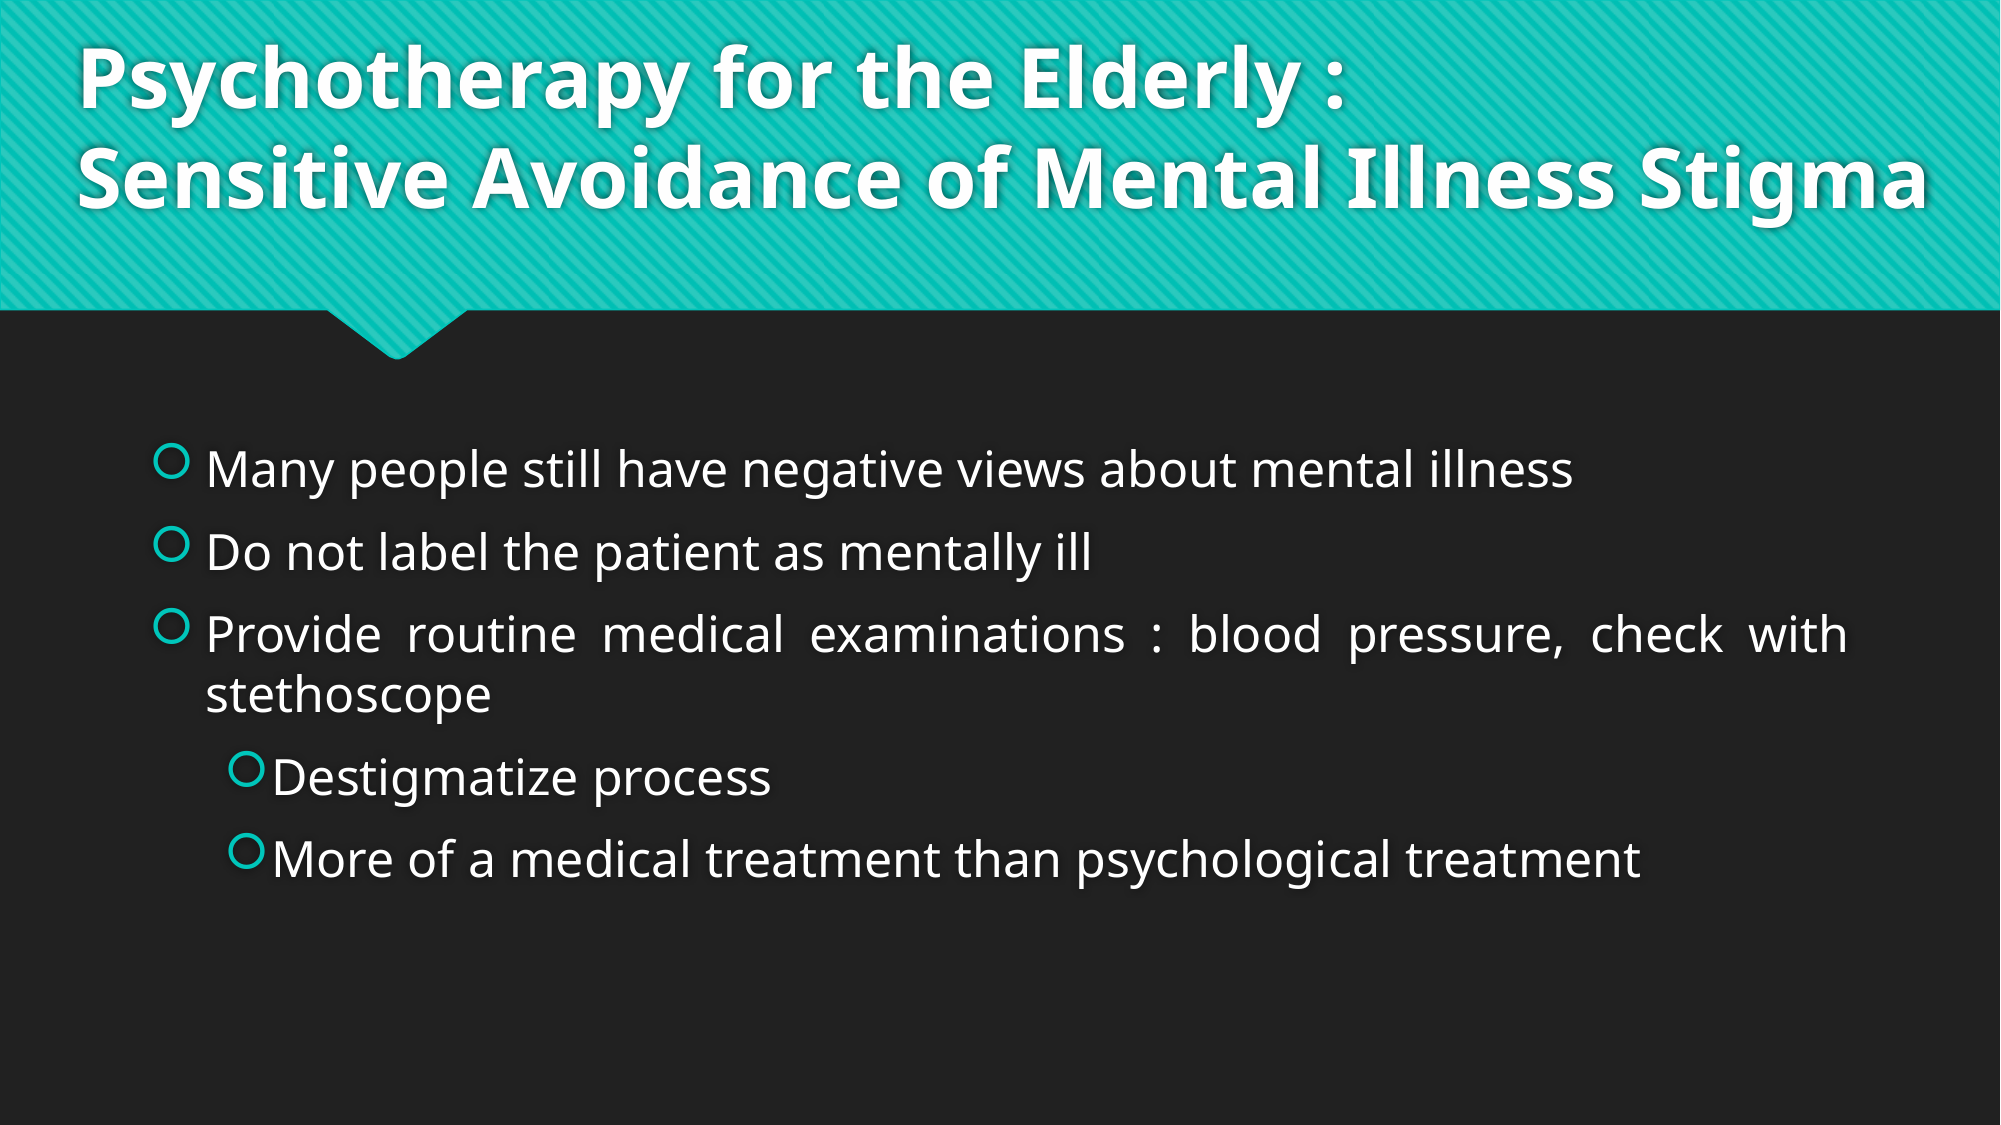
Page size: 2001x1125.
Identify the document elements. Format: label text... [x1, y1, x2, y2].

list Many people still have negative views about mental illness Do not label the patient as mentally ill Provide routine medical examinations : blood pressure, check with stethoscope Destigmatize process More of a medical treatment than psychological treatment [134, 364, 1866, 962]
title Psychotherapy for the Elderly : Sensitive Avoidance of Mental Illness Stigma [61, 73, 1961, 233]
